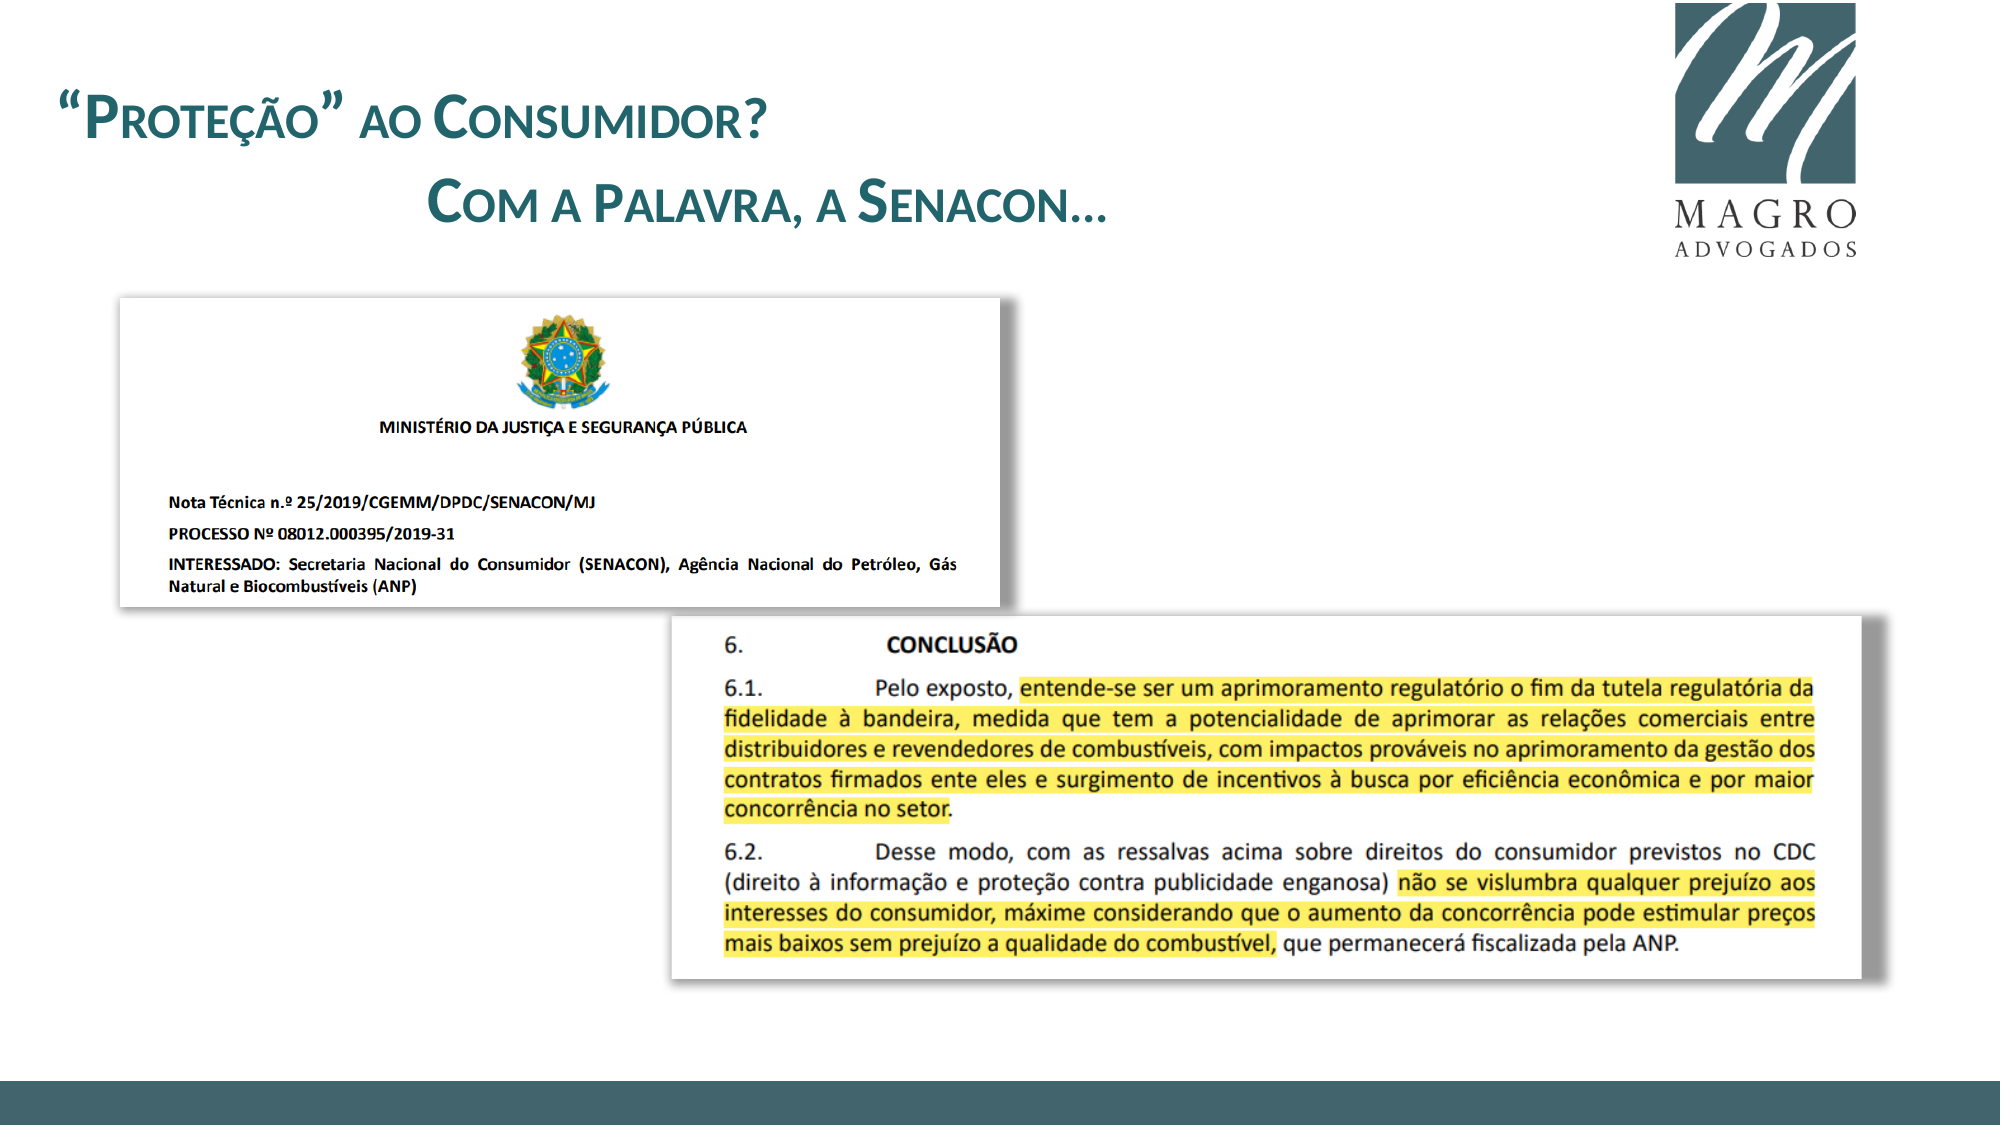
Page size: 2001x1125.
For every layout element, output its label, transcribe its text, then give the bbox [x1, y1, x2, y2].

picture [119, 298, 1000, 608]
picture [1668, 0, 1862, 264]
picture [671, 616, 1862, 979]
text_box [0, 1081, 2000, 1125]
text_box “PROTEÇÃO” AO CONSUMIDOR? [40, 64, 1640, 160]
text_box COM A PALAVRA, A SENACON... [412, 148, 1298, 244]
